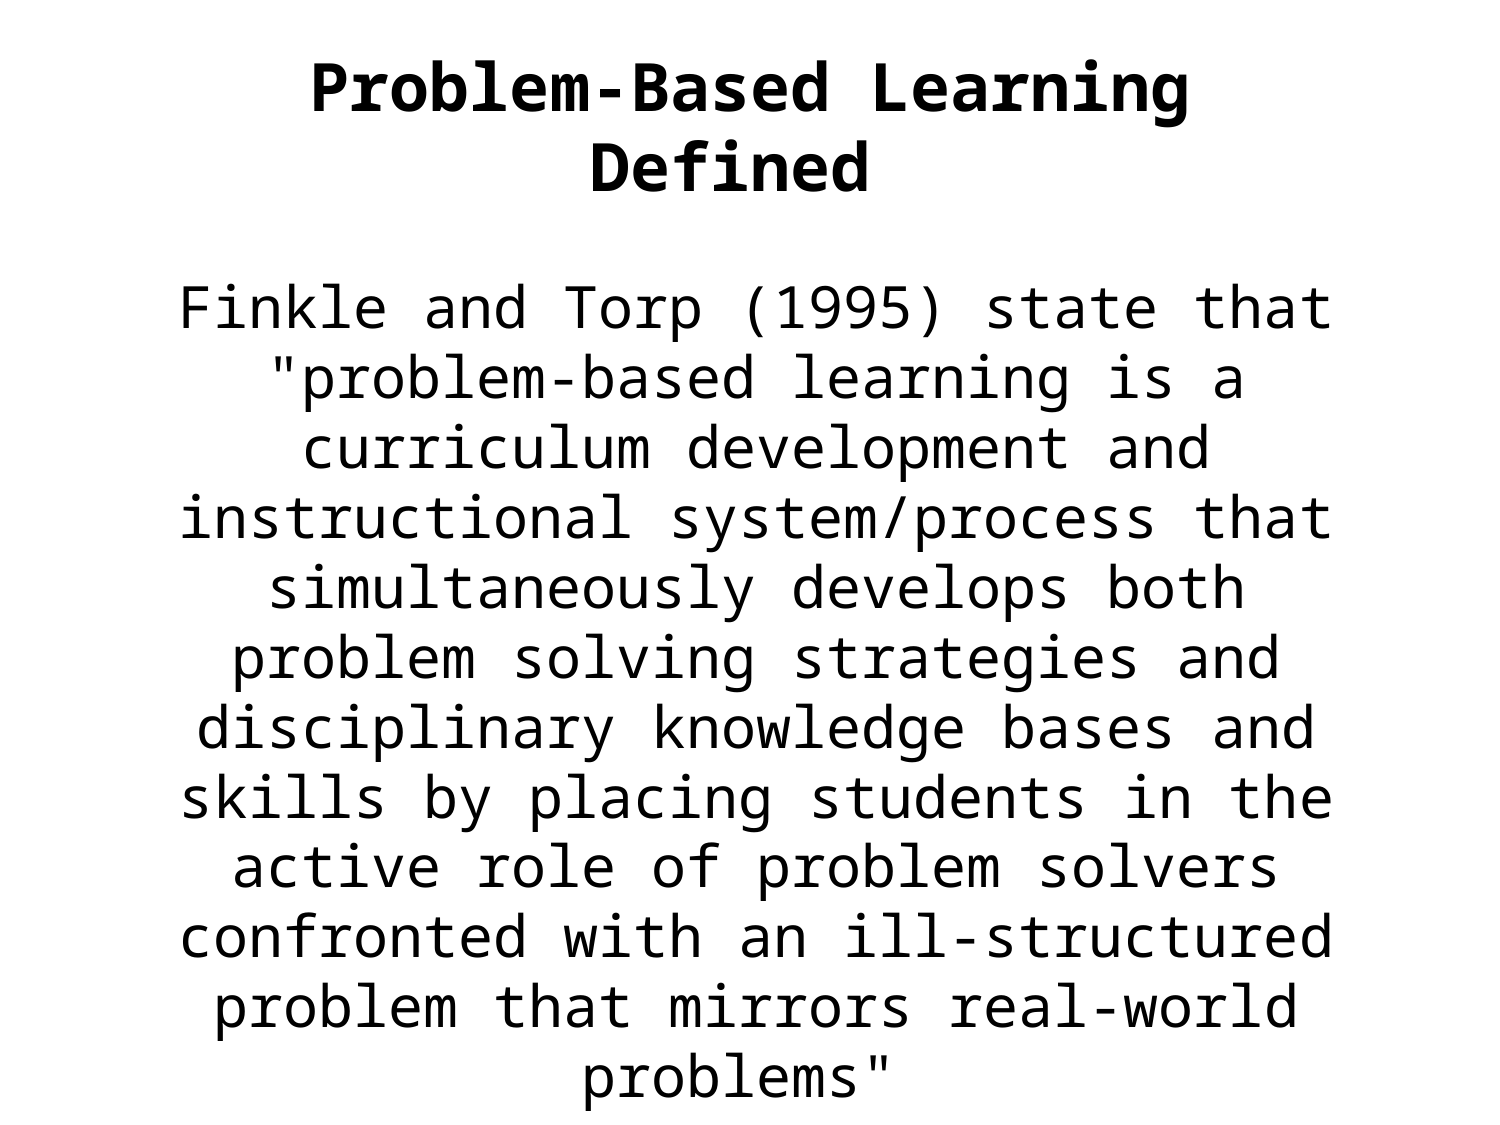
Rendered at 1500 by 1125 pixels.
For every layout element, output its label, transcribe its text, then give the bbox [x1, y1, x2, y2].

text_box Finkle and Torp (1995) state that "problem-based learning is a curriculum development and instructional system/process that simultaneously develops both problem solving strategies and disciplinary knowledge bases and skills by placing students in the active role of problem solvers confronted with an ill-structured problem that mirrors real-world problems" [137, 262, 1375, 1117]
text_box Problem-Based Learning Defined [200, 37, 1300, 293]
